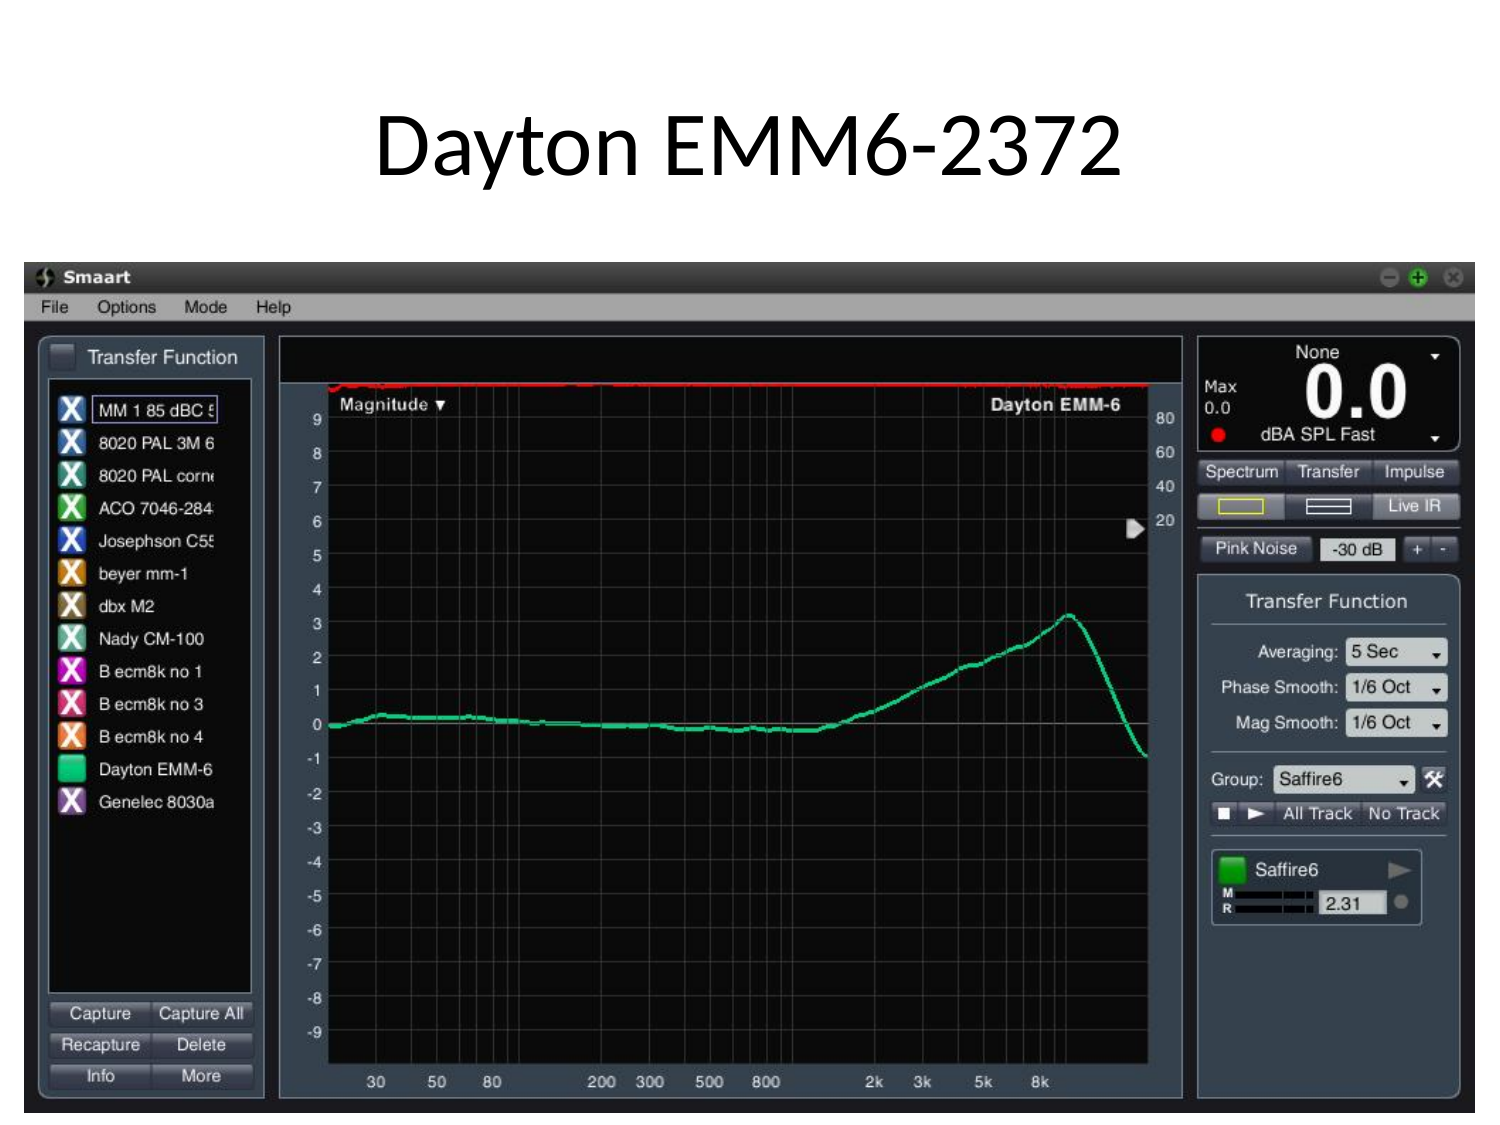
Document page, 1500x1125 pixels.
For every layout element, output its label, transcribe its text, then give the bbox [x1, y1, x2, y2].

title Dayton EMM6-2372 [75, 45, 1425, 233]
picture [23, 262, 1476, 1113]
